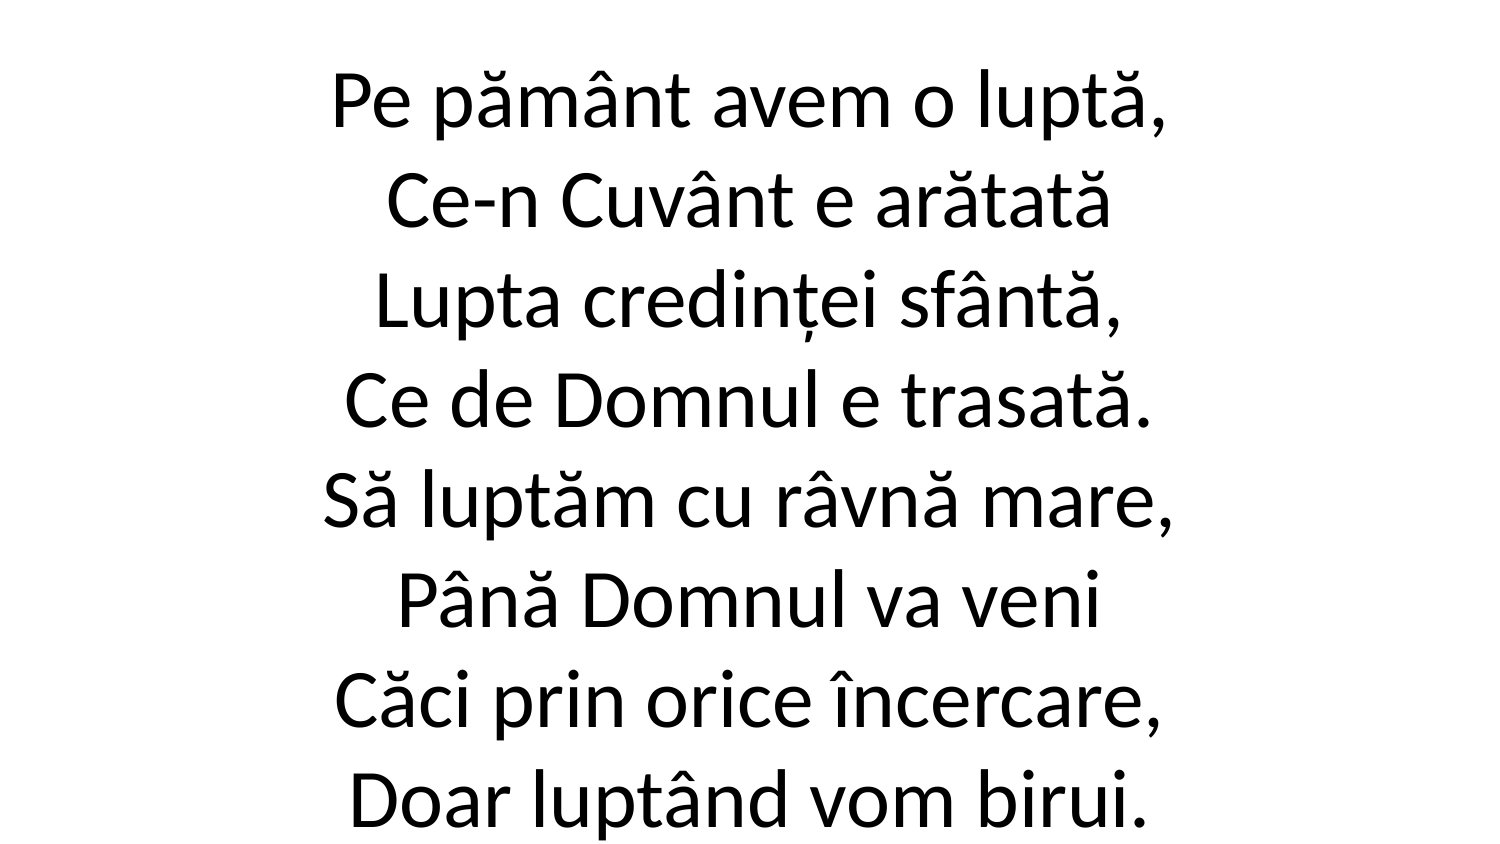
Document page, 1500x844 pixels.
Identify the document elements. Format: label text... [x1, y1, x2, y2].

text_box Pe pământ avem o luptă, Ce-n Cuvânt e arătată Lupta credinței sfântă, Ce de Domnul e trasată. Să luptăm cu râvnă mare, Până Domnul va veni Căci prin orice încercare, Doar luptând vom birui. [307, 0, 1193, 844]
